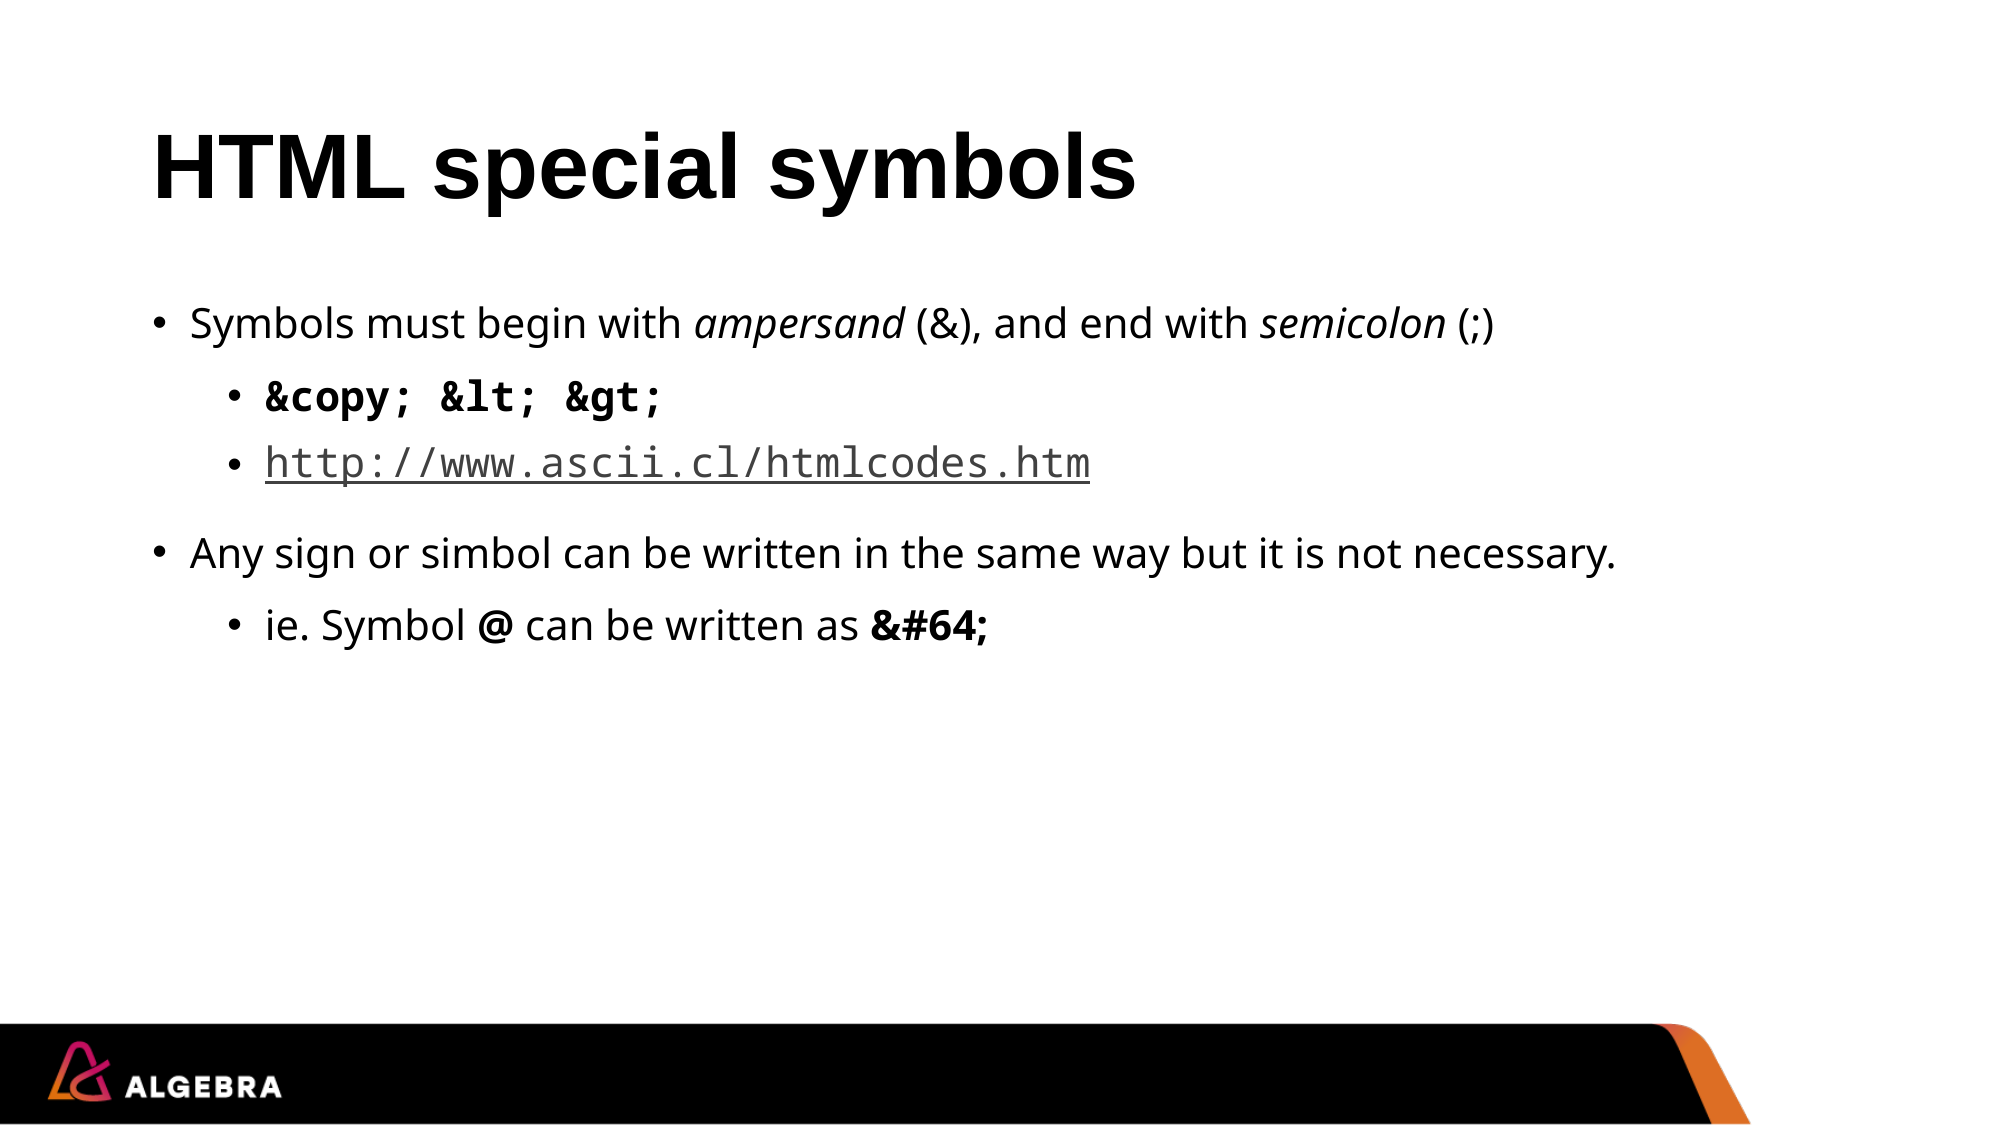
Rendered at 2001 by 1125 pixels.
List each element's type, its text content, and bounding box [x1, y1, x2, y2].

picture [0, 1023, 1958, 1125]
list Symbols must begin with ampersand (&), and end with semicolon (;) &copy; &lt; &gt; http://www.ascii.cl/htmlcodes.htm Any sign or simbol can be written in the same way but it is not necessary. ie. Symbol @ can be written as &#64; [137, 277, 1863, 992]
title HTML special symbols [137, 59, 1863, 277]
